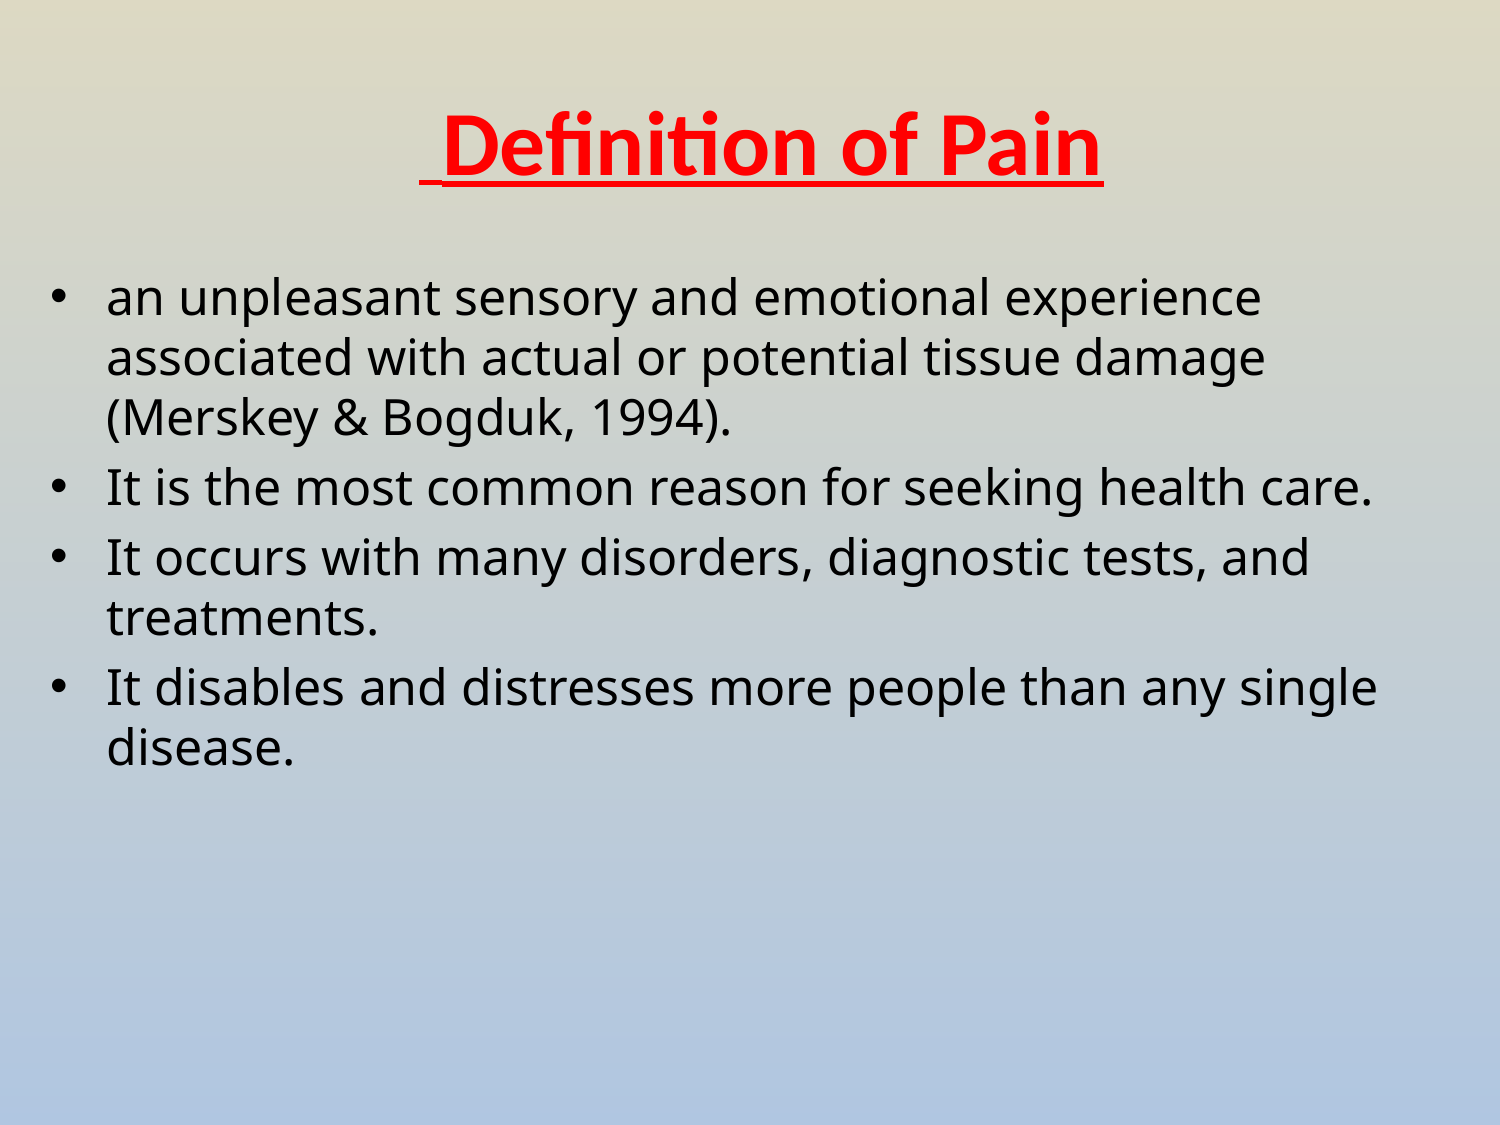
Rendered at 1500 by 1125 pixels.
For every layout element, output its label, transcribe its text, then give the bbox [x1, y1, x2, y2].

list an unpleasant sensory and emotional experience associated with actual or potential tissue damage (Merskey & Bogduk, 1994). It is the most common reason for seeking health care. It occurs with many disorders, diagnostic tests, and treatments. It disables and distresses more people than any single disease. [34, 257, 1426, 1059]
title Definition of Pain [74, 44, 1426, 233]
